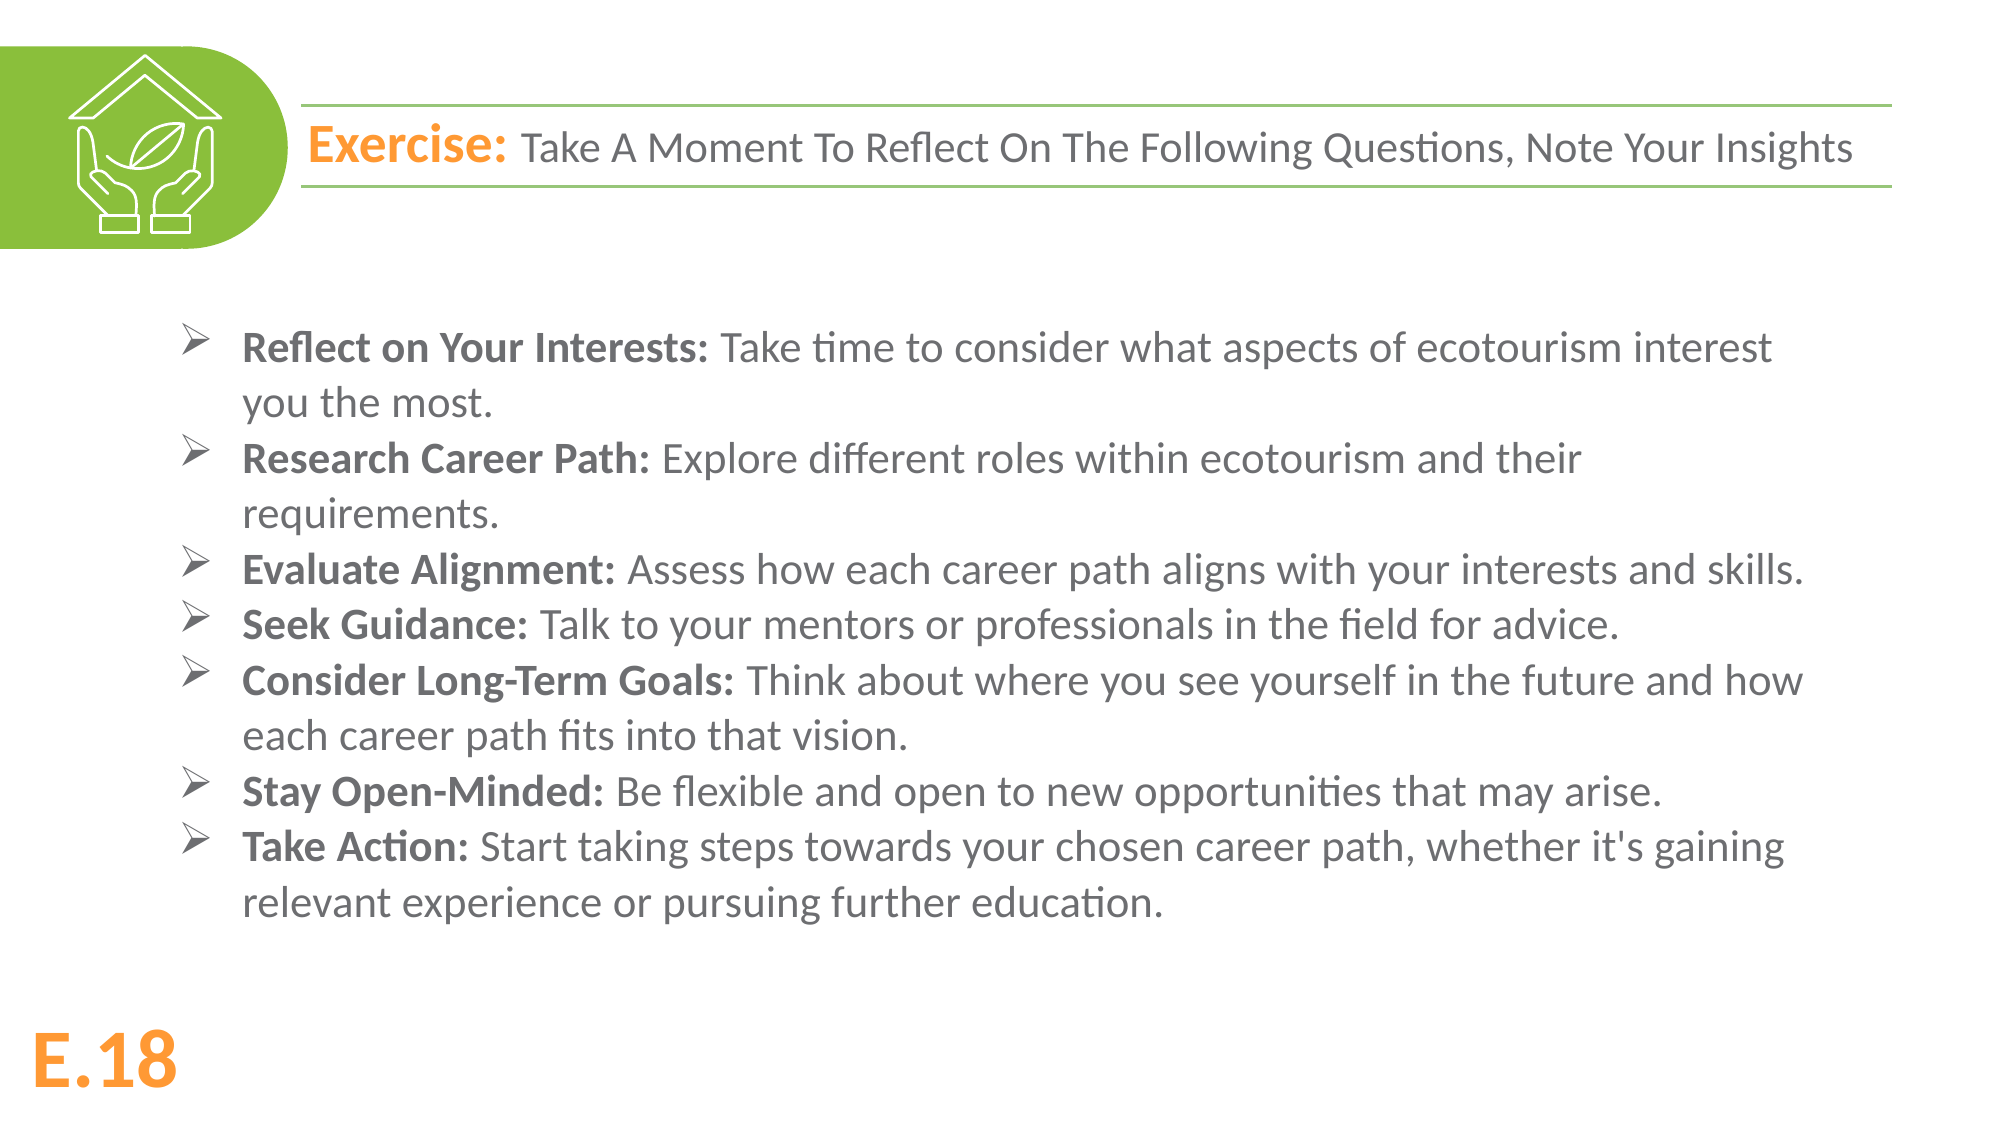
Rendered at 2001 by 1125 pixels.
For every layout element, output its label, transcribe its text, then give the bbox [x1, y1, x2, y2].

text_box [68, 54, 222, 233]
list Reflect on Your Interests: Take time to consider what aspects of ecotourism interest you the most. Research Career Path: Explore different roles within ecotourism and their requirements. Evaluate Alignment: Assess how each career path aligns with your interests and skills. Seek Guidance: Talk to your mentors or professionals in the field for advice. Consider Long-Term Goals: Think about where you see yourself in the future and how each career path fits into that vision. Stay Open-Minded: Be flexible and open to new opportunities that may arise. Take Action: Start taking steps towards your chosen career path, whether it's gaining relevant experience or pursuing further education. [106, 296, 1835, 964]
text_box [0, 46, 288, 249]
text_box E.18 [11, 1019, 300, 1125]
list Exercise: Take A Moment To Reflect On The Following Questions, Note Your Insights [287, 77, 1893, 249]
